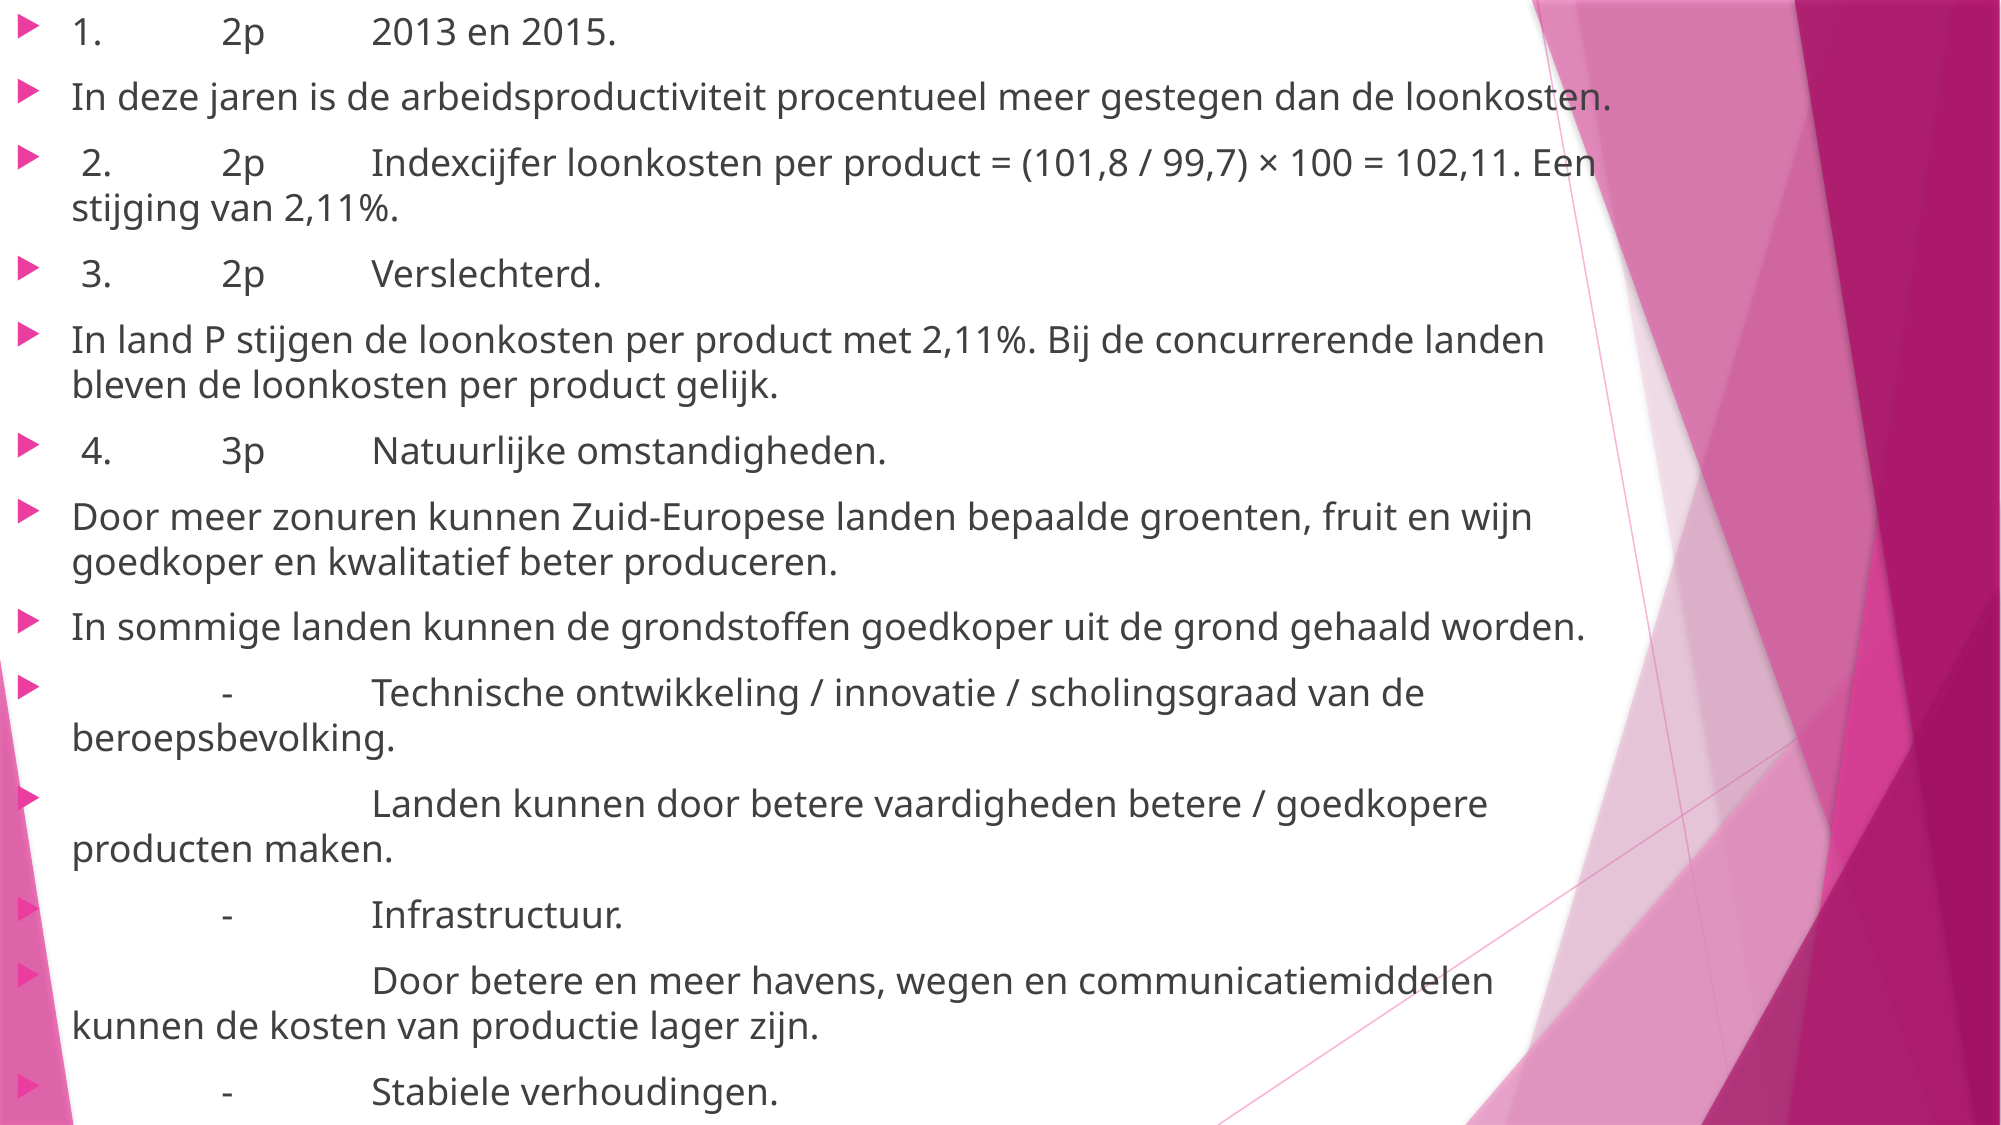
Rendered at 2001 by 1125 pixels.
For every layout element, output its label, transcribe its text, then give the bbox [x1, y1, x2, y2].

list 1. 2p 2013 en 2015. In deze jaren is de arbeidsproductiviteit procentueel meer gestegen dan de loonkosten. 2. 2p Indexcijfer loonkosten per product = (101,8 / 99,7) × 100 = 102,11. Een stijging van 2,11%. 3. 2p Verslechterd. In land P stijgen de loonkosten per product met 2,11%. Bij de concurrerende landen bleven de loonkosten per product gelijk. 4. 3p Natuurlijke omstandigheden. Door meer zonuren kunnen Zuid-Europese landen bepaalde groenten, fruit en wijn goedkoper en kwalitatief beter produceren. In sommige landen kunnen de grondstoffen goedkoper uit de grond gehaald worden. - Technische ontwikkeling / innovatie / scholingsgraad van de beroepsbevolking. Landen kunnen door betere vaardigheden betere / goedkopere producten maken. - Infrastructuur. Door betere en meer havens, wegen en communicatiemiddelen kunnen de kosten van productie lager zijn. - Stabiele verhoudingen. Als er weinig stakingen zijn, bevordert dit de voortgang van productie, zodat de kosten lager zijn en de kwaliteit beter. [0, 0, 1630, 992]
